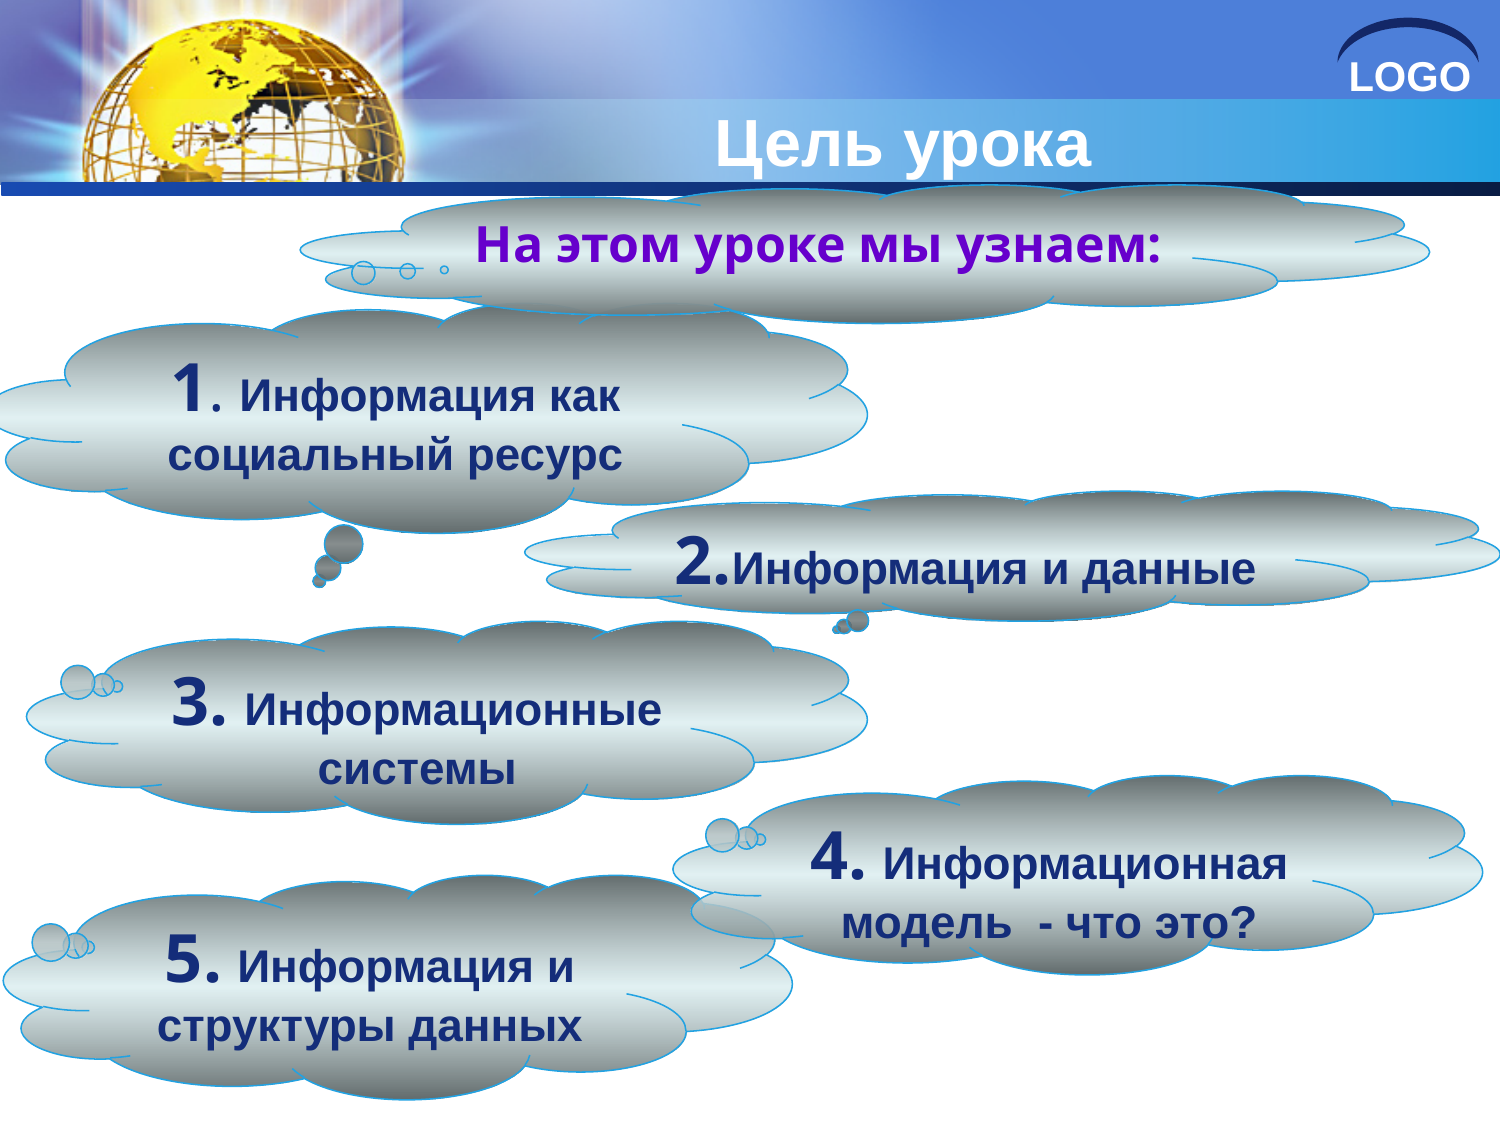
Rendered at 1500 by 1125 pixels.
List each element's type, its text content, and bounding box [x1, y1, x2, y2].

text_box 3. Информационные системы [26, 621, 868, 825]
picture [0, 0, 1500, 185]
text_box 5. Информация и структуры данных [3, 875, 793, 1100]
text_box 2.Информация и данные [524, 491, 1500, 634]
title Информационные системы [298, 99, 412, 183]
text_box 4. Информационная модель - что это? [672, 775, 1483, 975]
text_box На этом уроке мы узнаем: [300, 184, 1430, 324]
text_box 1. Информация как социальный ресурс [0, 306, 868, 534]
text_box 1. Информация как социальный ресурс [312, 524, 363, 588]
title Цель урока [399, 99, 1425, 180]
